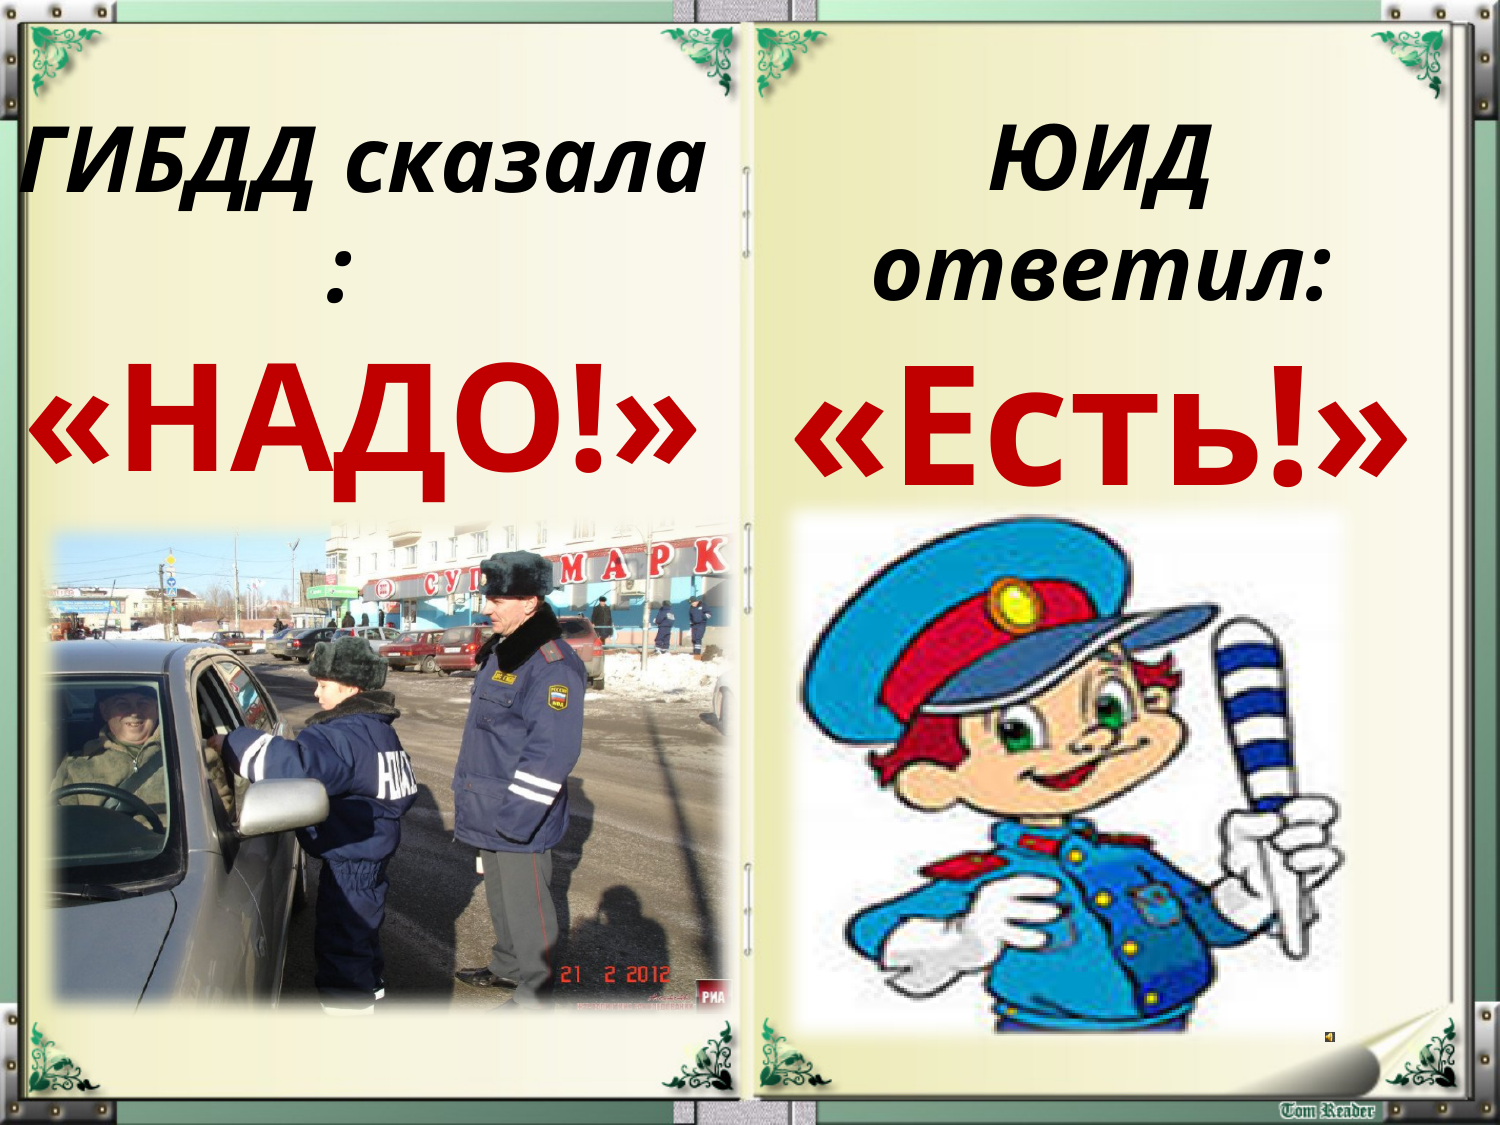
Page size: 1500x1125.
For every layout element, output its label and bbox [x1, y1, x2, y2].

picture [0, 0, 1500, 1125]
list [1323, 1030, 1337, 1044]
